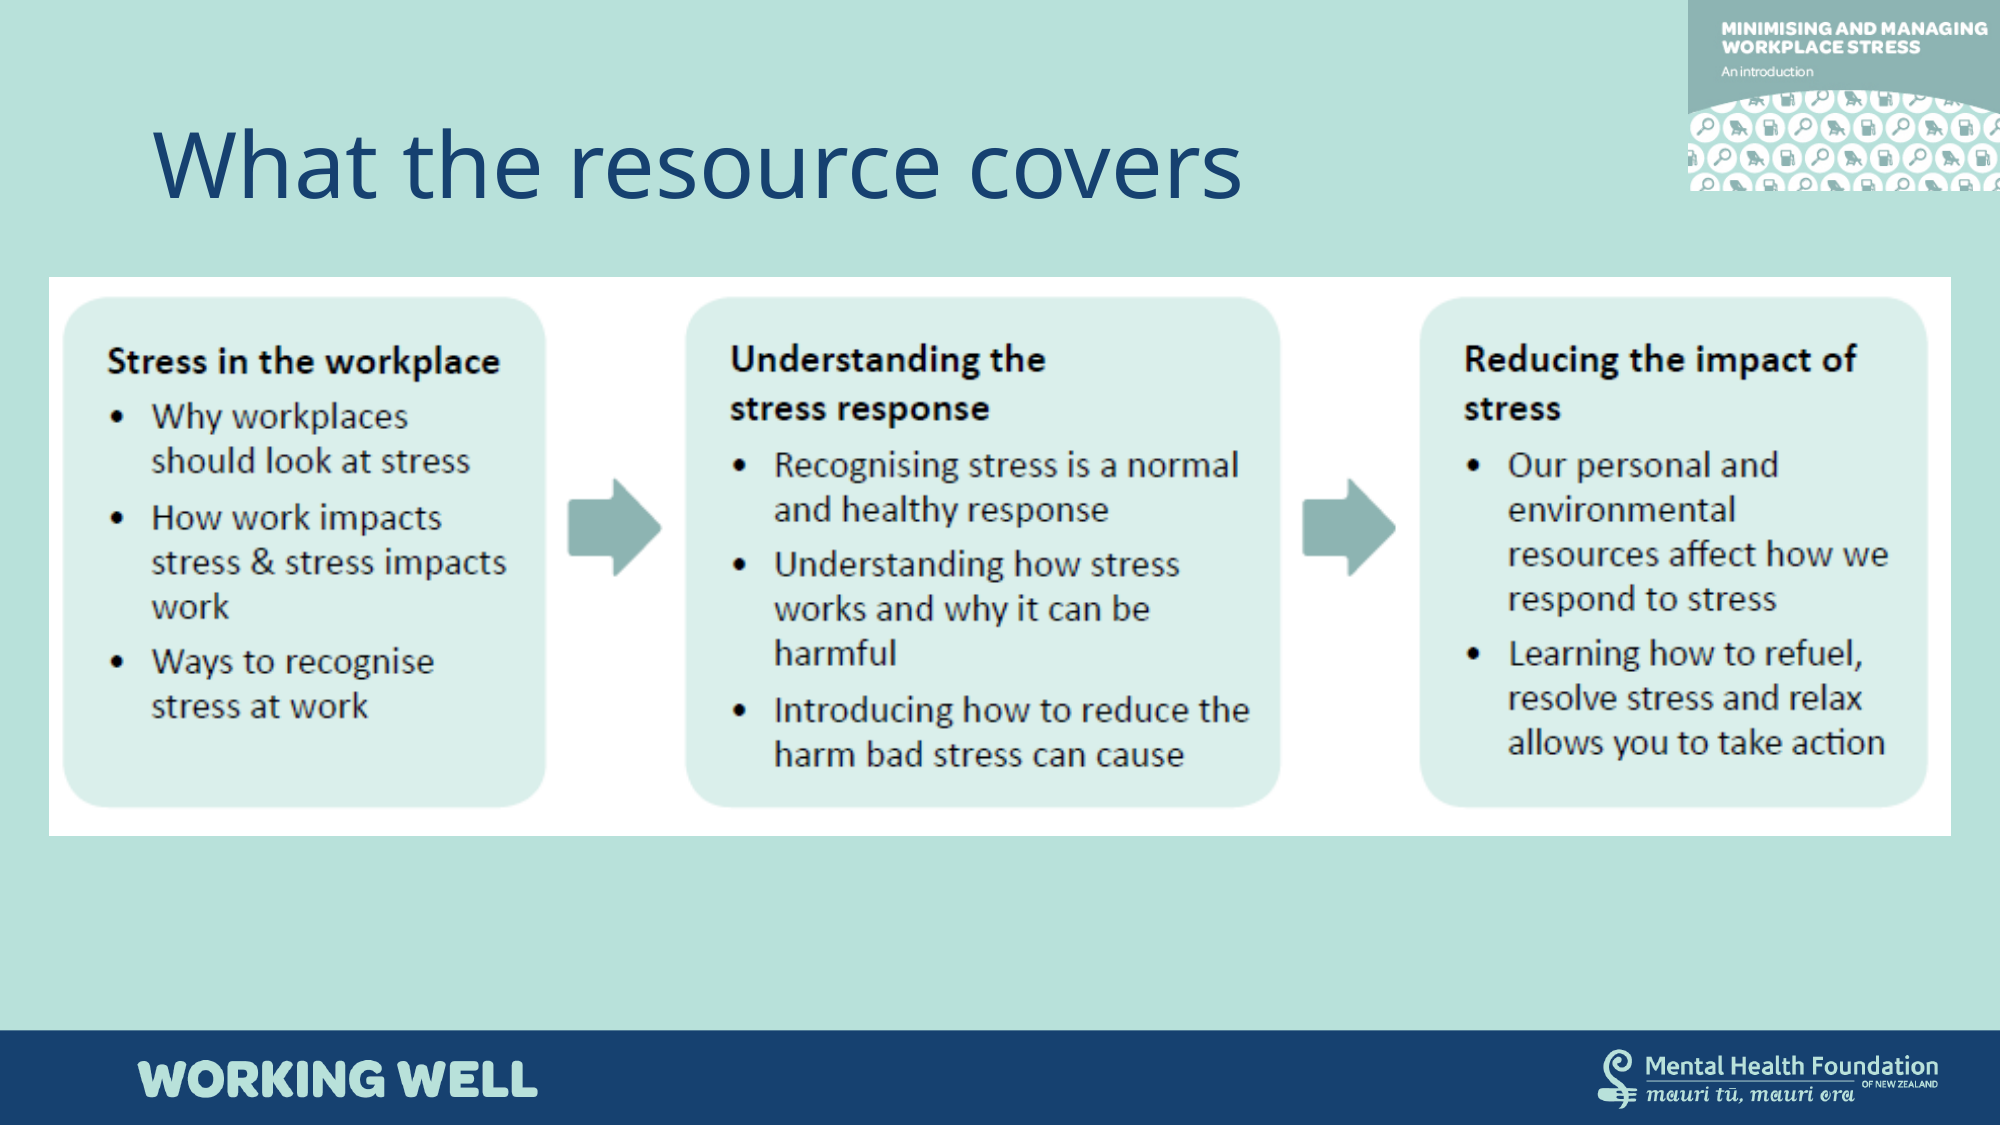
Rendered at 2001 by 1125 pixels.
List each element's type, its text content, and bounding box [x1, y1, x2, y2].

picture [1597, 1049, 1938, 1109]
picture [137, 1060, 538, 1098]
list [49, 277, 1951, 837]
picture [1688, 0, 2000, 191]
title What the resource covers [137, 59, 1863, 277]
